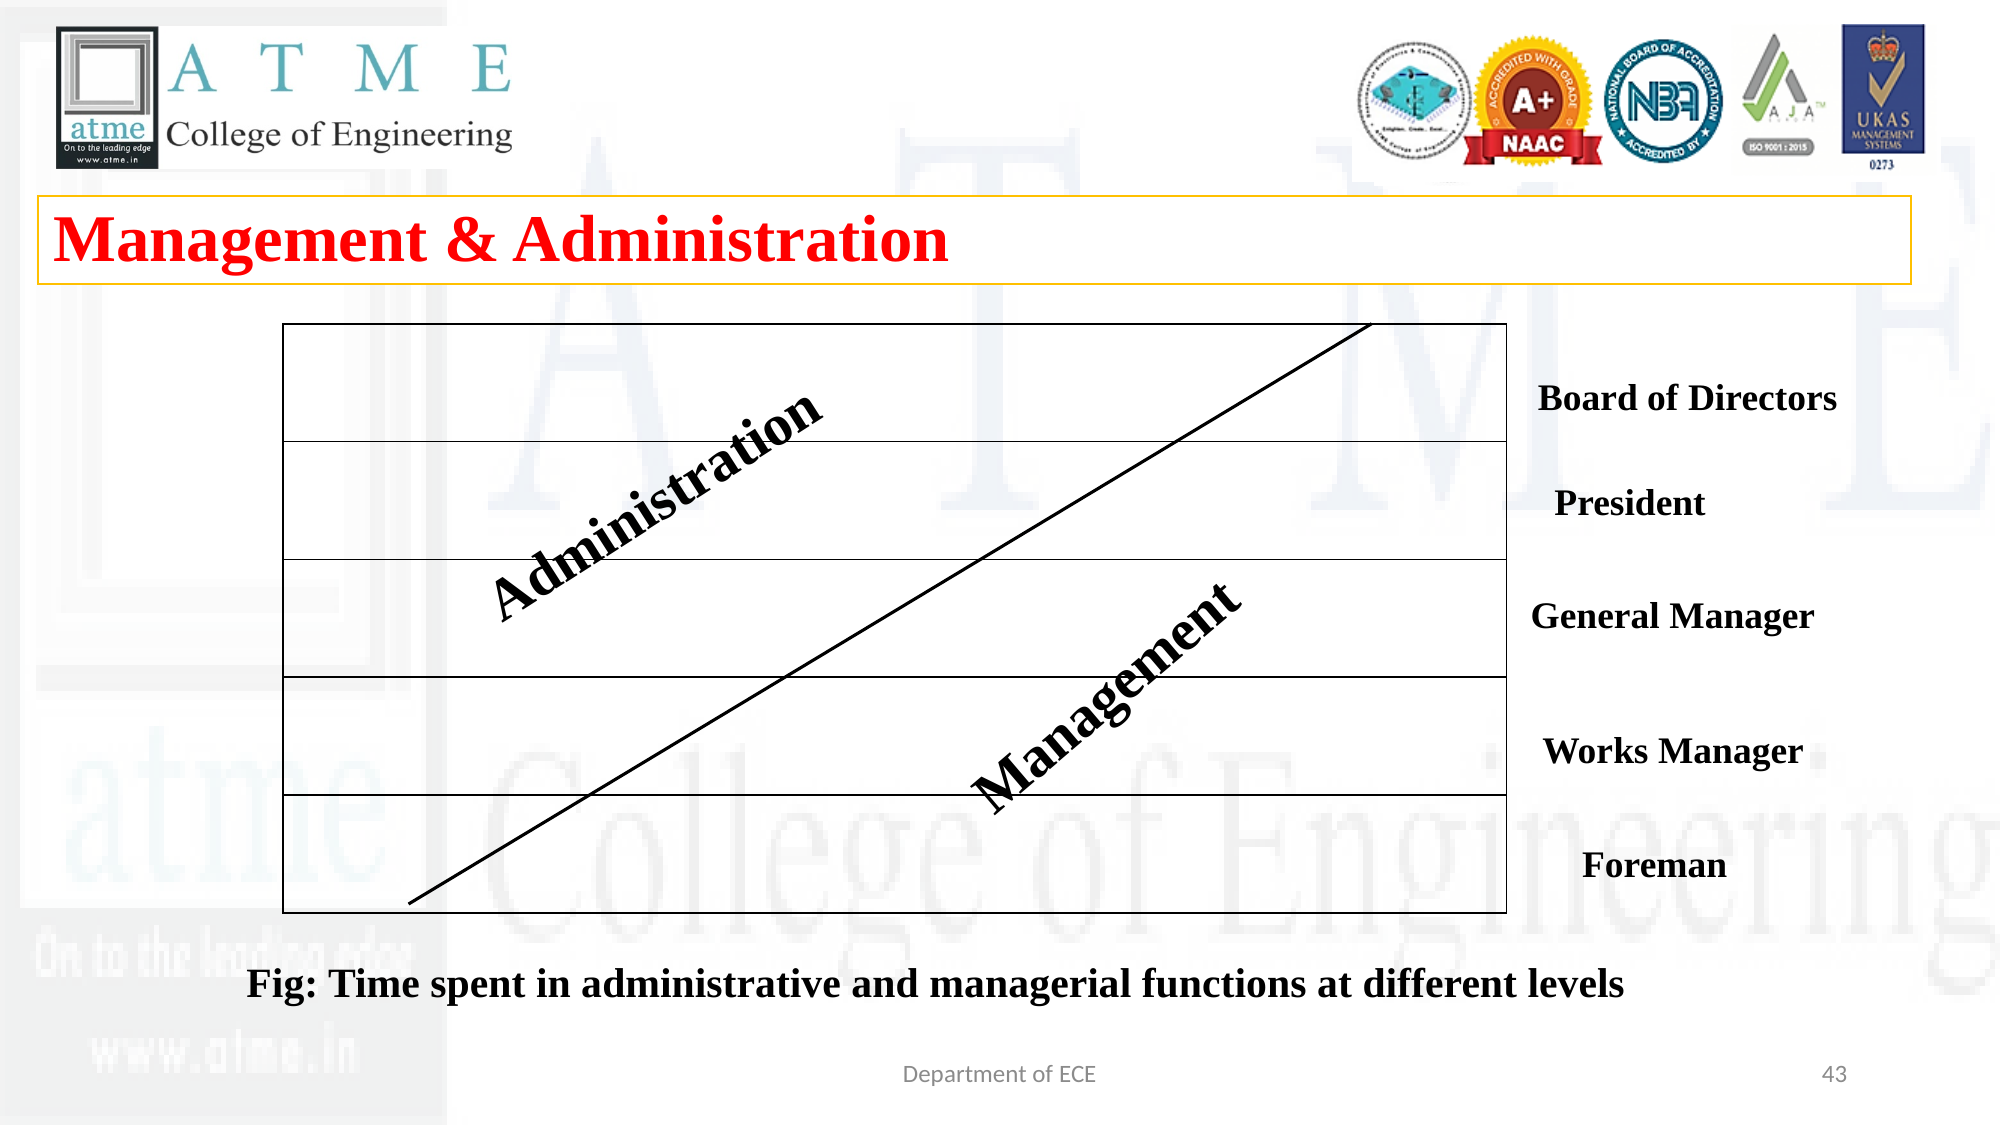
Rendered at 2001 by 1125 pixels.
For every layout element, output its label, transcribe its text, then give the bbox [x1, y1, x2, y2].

table_cell [284, 796, 1506, 912]
text_box Foreman [1489, 832, 1821, 893]
table_cell [1372, 560, 1506, 676]
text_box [408, 323, 1372, 904]
text_box President [1464, 470, 1796, 531]
picture [1352, 24, 1941, 186]
text_box General Manager [1507, 583, 1839, 644]
footer Department of ECE [662, 1042, 1338, 1103]
text_box Fig: Time spent in administrative and managerial functions at different levels [199, 948, 1674, 1014]
table_cell [1372, 442, 1506, 559]
text_box Works Manager [1507, 718, 1839, 779]
table_cell [1372, 678, 1506, 794]
table_cell [284, 442, 408, 559]
text_box Board of Directors [1522, 365, 1854, 426]
text_box Management & Administration [37, 195, 1912, 285]
table_header [284, 325, 408, 441]
table_cell [284, 678, 408, 794]
table_header [1372, 325, 1506, 441]
slide_number 43 [1412, 1042, 1863, 1103]
picture [56, 26, 512, 169]
table_cell [284, 560, 408, 676]
